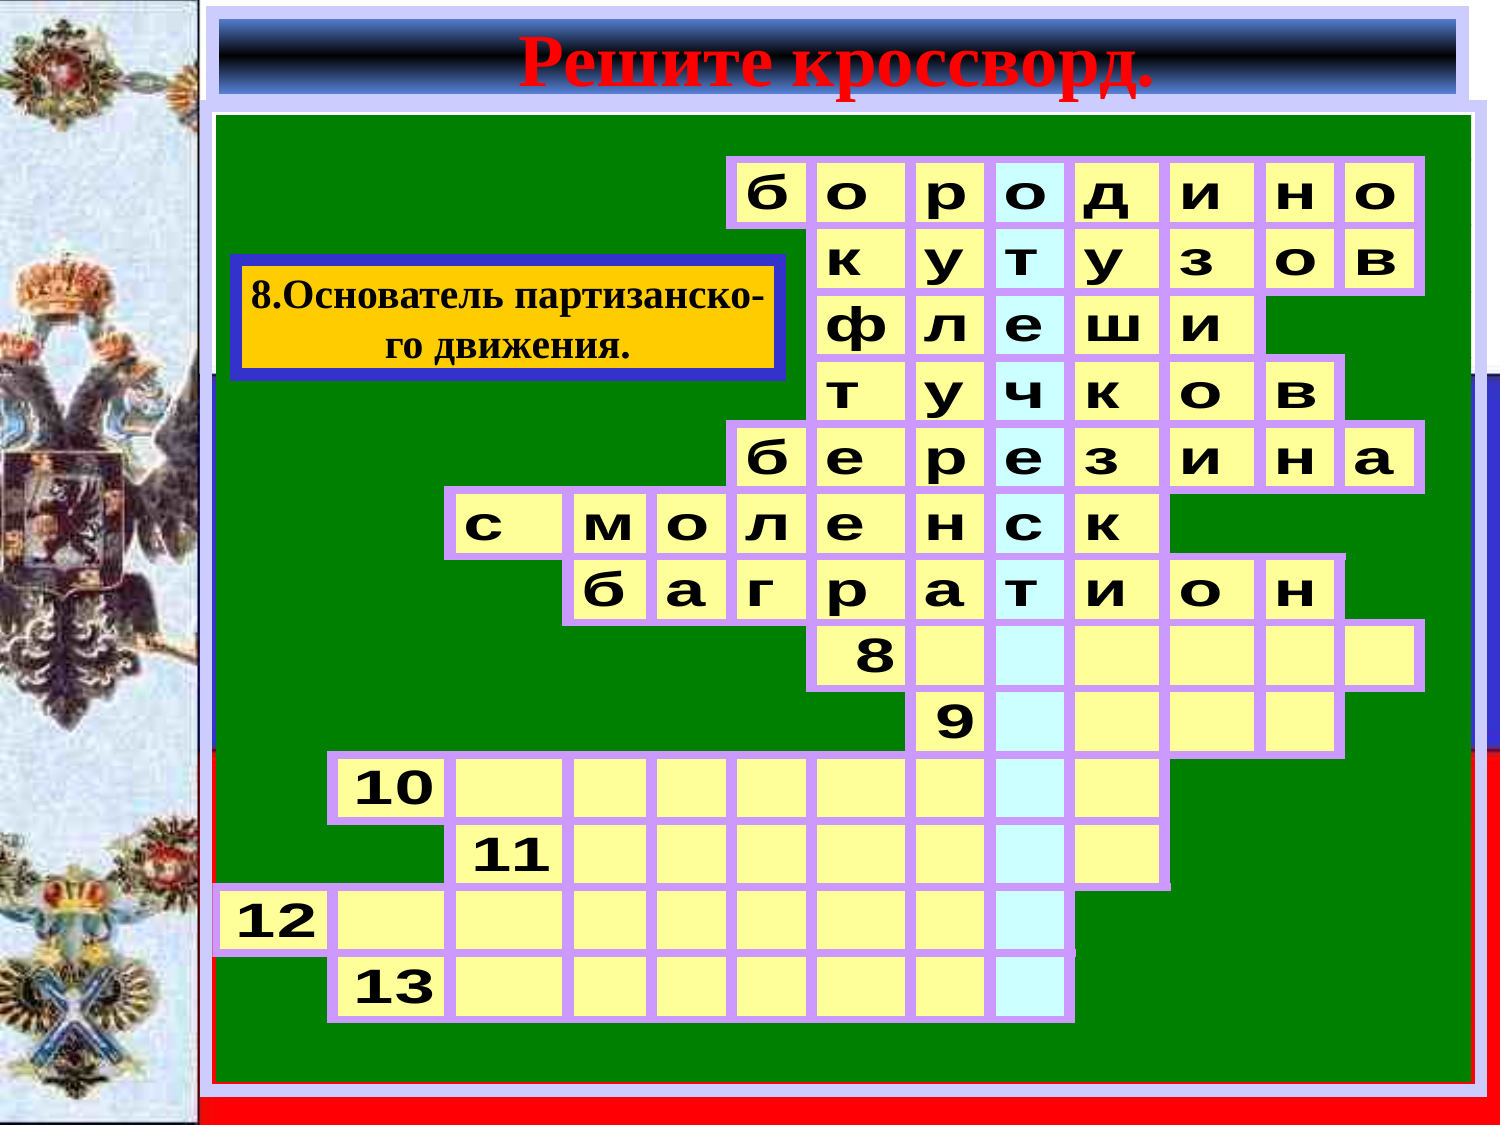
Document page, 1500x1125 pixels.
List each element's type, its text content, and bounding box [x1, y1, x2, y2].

title Решите кроссворд. [212, 12, 1463, 101]
picture [0, 0, 1500, 1125]
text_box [212, 112, 1476, 1085]
